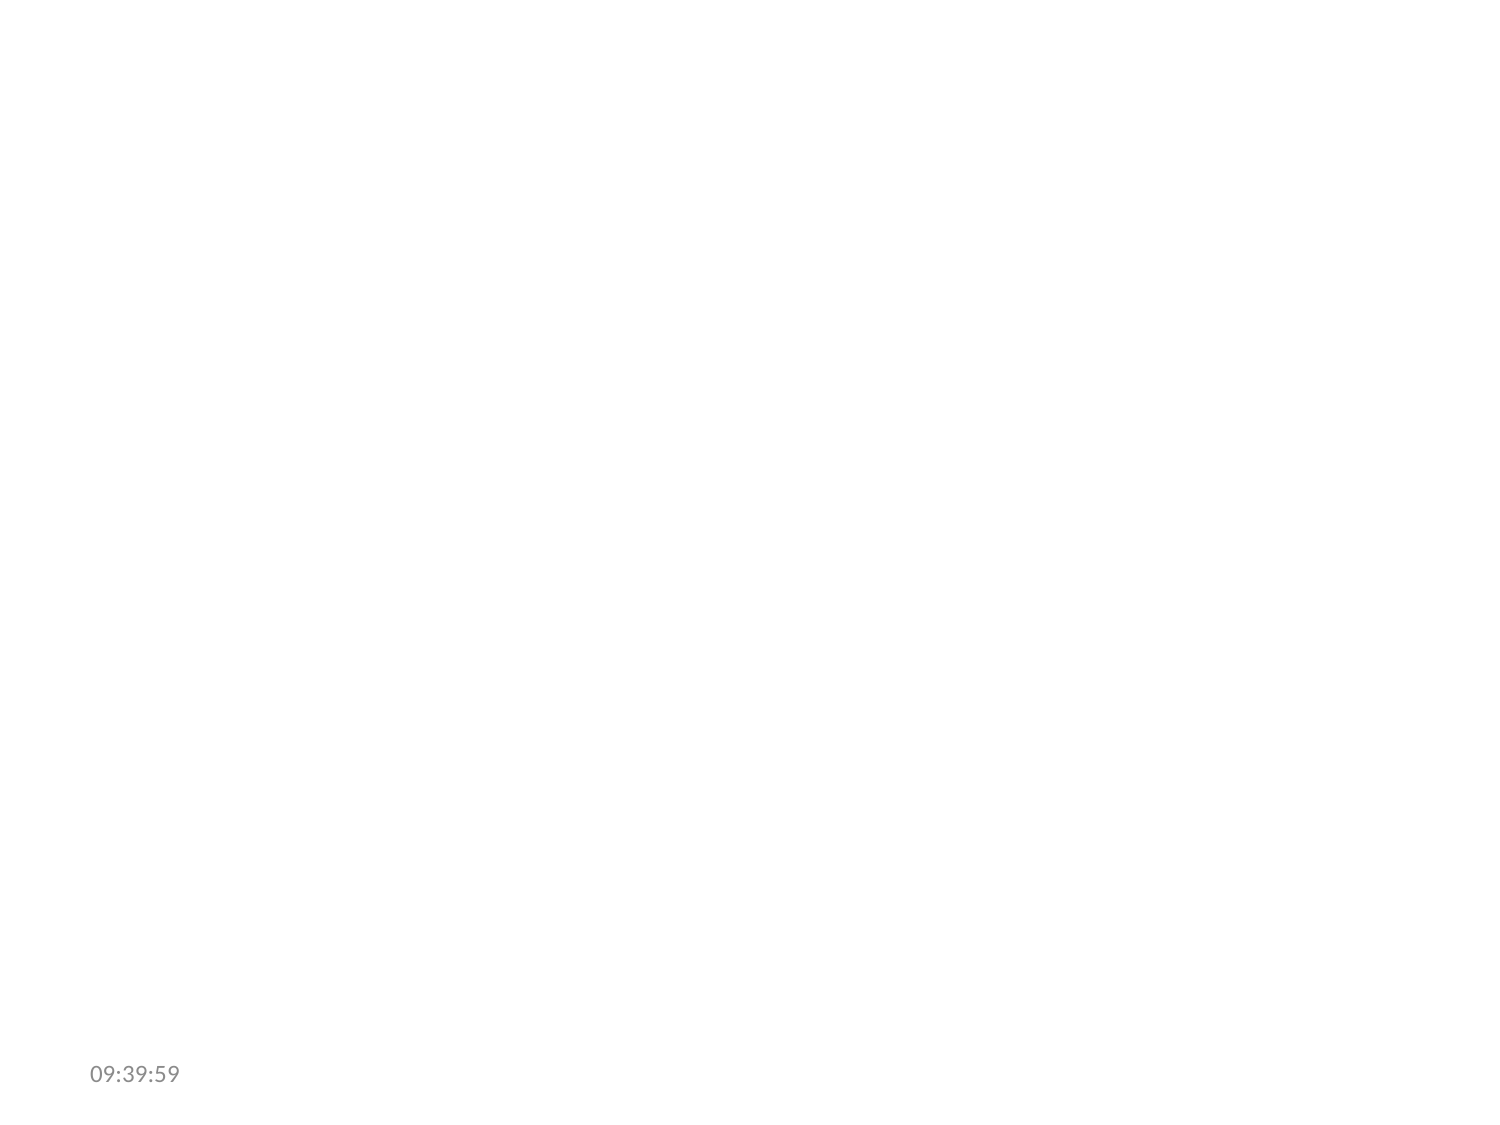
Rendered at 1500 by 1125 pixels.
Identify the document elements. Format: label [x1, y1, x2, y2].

slide_number [75, 1042, 425, 1103]
